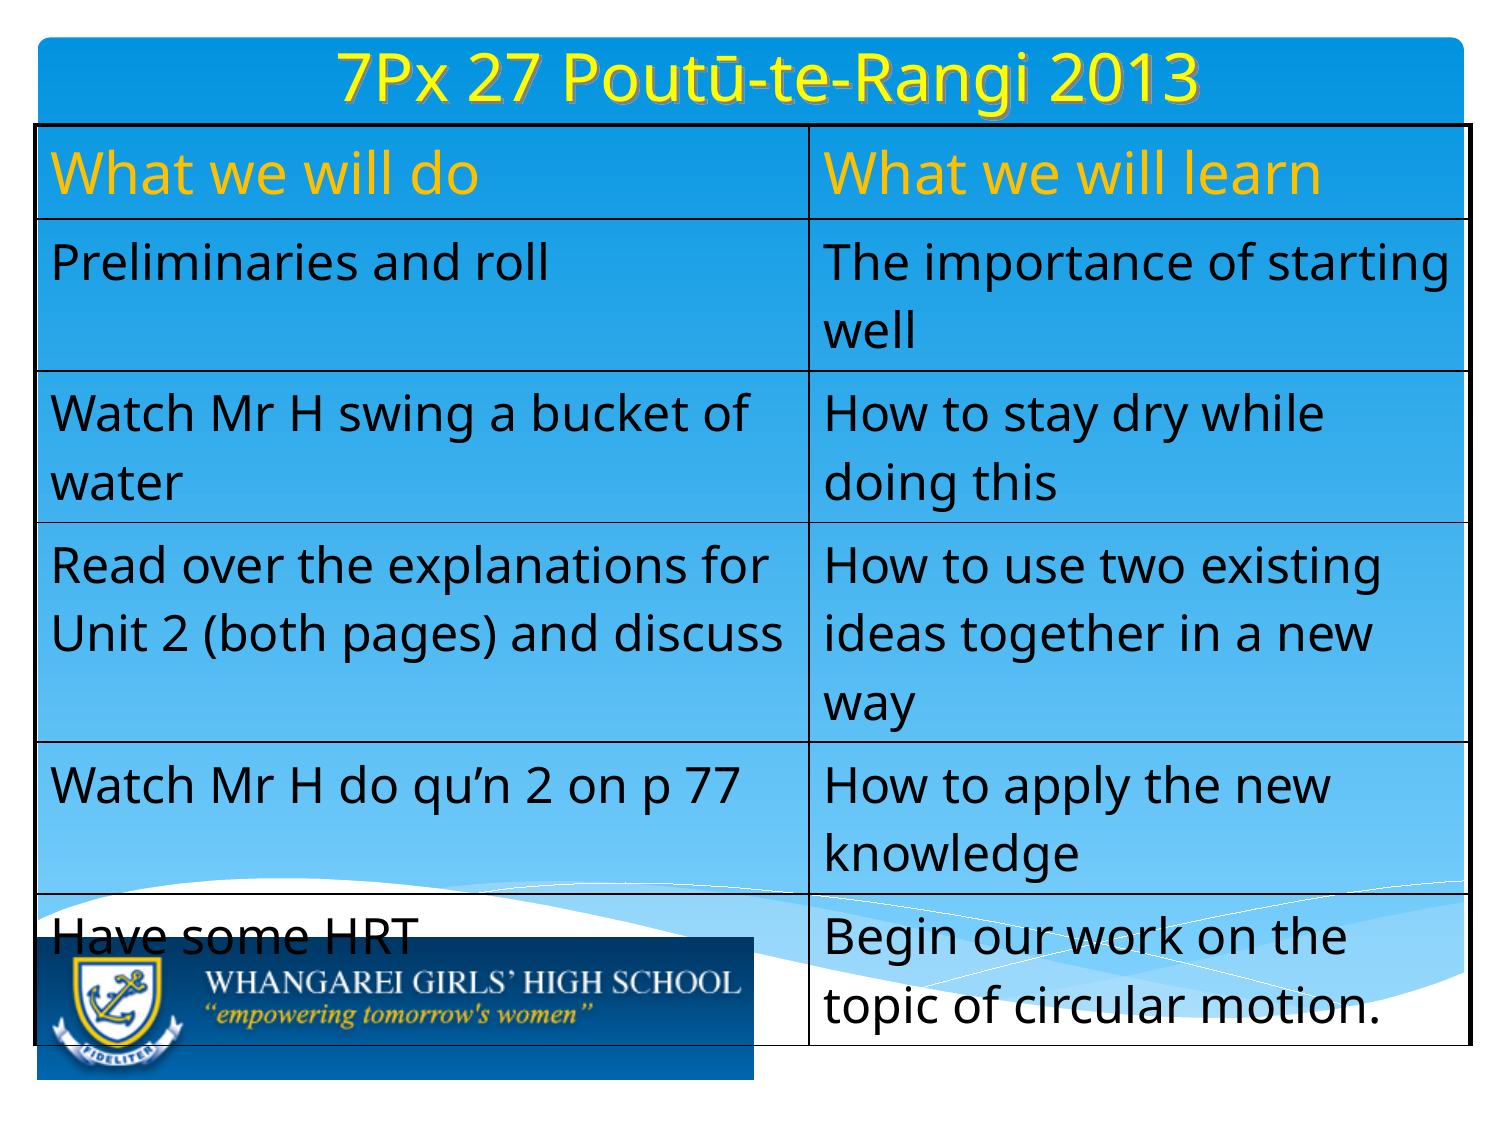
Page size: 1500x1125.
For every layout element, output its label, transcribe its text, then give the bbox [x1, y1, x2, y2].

table_cell How to stay dry while doing this [810, 372, 1468, 522]
text_box 7Px 27 Poutū-te-Rangi 2013 [162, 24, 1375, 123]
table_cell Have some HRT [37, 895, 808, 1045]
table_cell Watch Mr H swing a bucket of water [37, 372, 808, 522]
table_cell How to use two existing ideas together in a new way [810, 523, 1468, 741]
table_header What we will learn [810, 127, 1468, 218]
table_cell Watch Mr H do qu’n 2 on p 77 [37, 743, 808, 893]
table_cell The importance of starting well [810, 220, 1468, 370]
table_cell Preliminaries and roll [37, 220, 808, 370]
picture [37, 937, 754, 1080]
table_cell How to apply the new knowledge [810, 743, 1468, 893]
table_header What we will do [37, 127, 808, 218]
table_cell Begin our work on the topic of circular motion. [810, 895, 1468, 1045]
table_cell Read over the explanations for Unit 2 (both pages) and discuss [37, 523, 808, 741]
